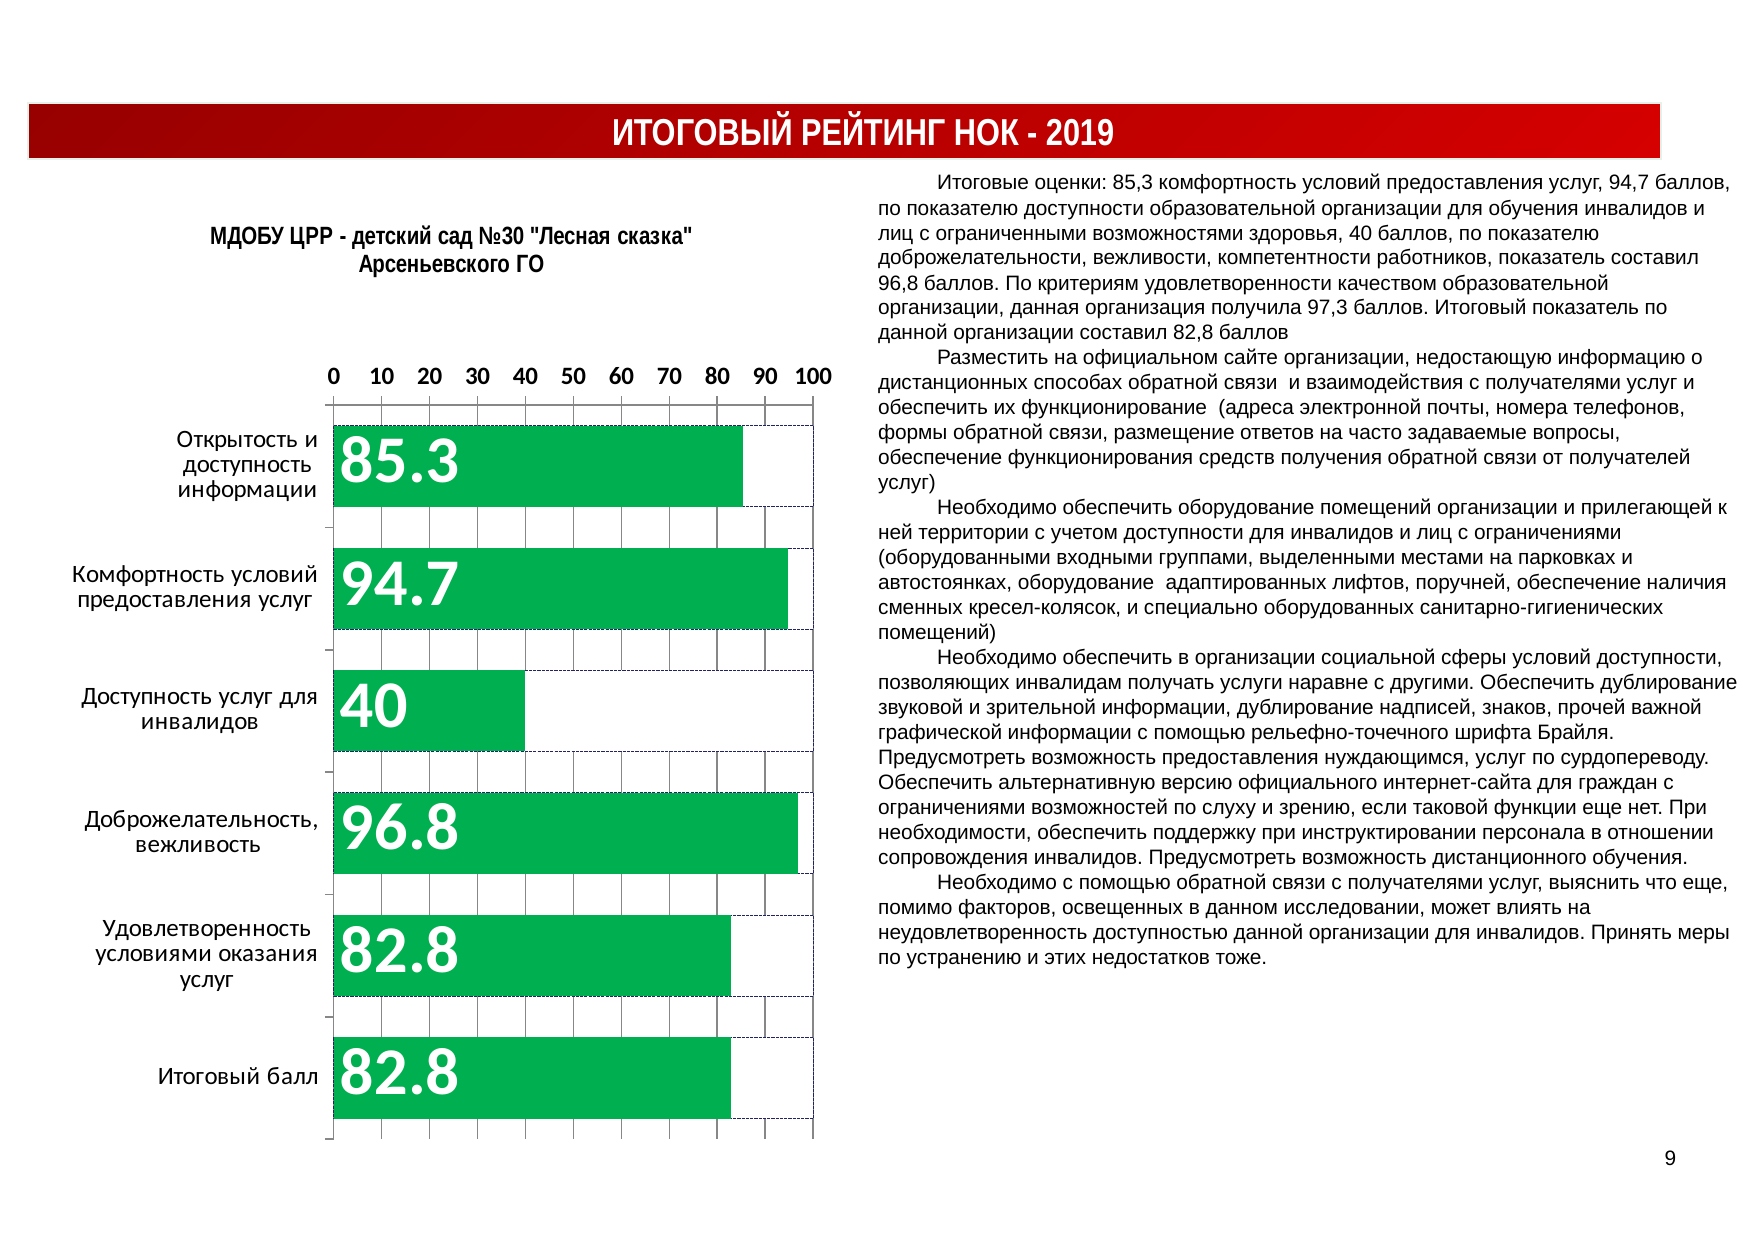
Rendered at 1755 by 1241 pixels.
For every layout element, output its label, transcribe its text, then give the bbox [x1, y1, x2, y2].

text_box Итоговые оценки: 85,3 комфортность условий предоставления услуг, 94,7 баллов, по показателю доступности образовательной организации для обучения инвалидов и лиц с ограниченными возможностями здоровья, 40 баллов, по показателю доброжелательности, вежливости, компетентности работников, показатель составил 96,8 баллов. По критериям удовлетворенности качеством образовательной организации, данная организация получила 97,3 баллов. Итоговый показатель по данной организации составил 82,8 баллов Разместить на официальном сайте организации, недостающую информацию о дистанционных способах обратной связи и взаимодействия с получателями услуг и обеспечить их функционирование (адреса электронной почты, номера телефонов, формы обратной связи, размещение ответов на часто задаваемые вопросы, обеспечение функционирования средств получения обратной связи от получателей услуг) Необходимо обеспечить оборудование помещений организации и прилегающей к ней территории с учетом доступности для инвалидов и лиц с ограничениями (оборудованными входными группами, выделенными местами на парковках и автостоянках, оборудование адаптированных лифтов, поручней, обеспечение наличия сменных кресел-колясок, и специально оборудованных санитарно-гигиенических помещений) Необходимо обеспечить в организации социальной сферы условий доступности, позволяющих инвалидам получать услуги наравне с другими. Обеспечить дублирование звуковой и зрительной информации, дублирование надписей, знаков, прочей важной графической информации с помощью рельефно-точечного шрифта Брайля. Предусмотреть возможность предоставления нуждающимся, услуг по сурдопереводу. Обеспечить альтернативную версию официального интернет-сайта для граждан с ограничениями возможностей по слуху и зрению, если таковой функции еще нет. При необходимости, обеспечить поддержку при инструктировании персонала в отношении сопровождения инвалидов. Предусмотреть возможность дистанционного обучения. Необходимо с помощью обратной связи с получателями услуг, выяснить что еще, помимо факторов, освещенных в данном исследовании, может влиять на неудовлетворенность доступностью данной организации для инвалидов. Принять меры по устранению и этих недостатков тоже. [863, 161, 1755, 976]
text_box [27, 102, 1662, 160]
chart [58, 185, 845, 1172]
slide_number 9 [1283, 1136, 1694, 1223]
